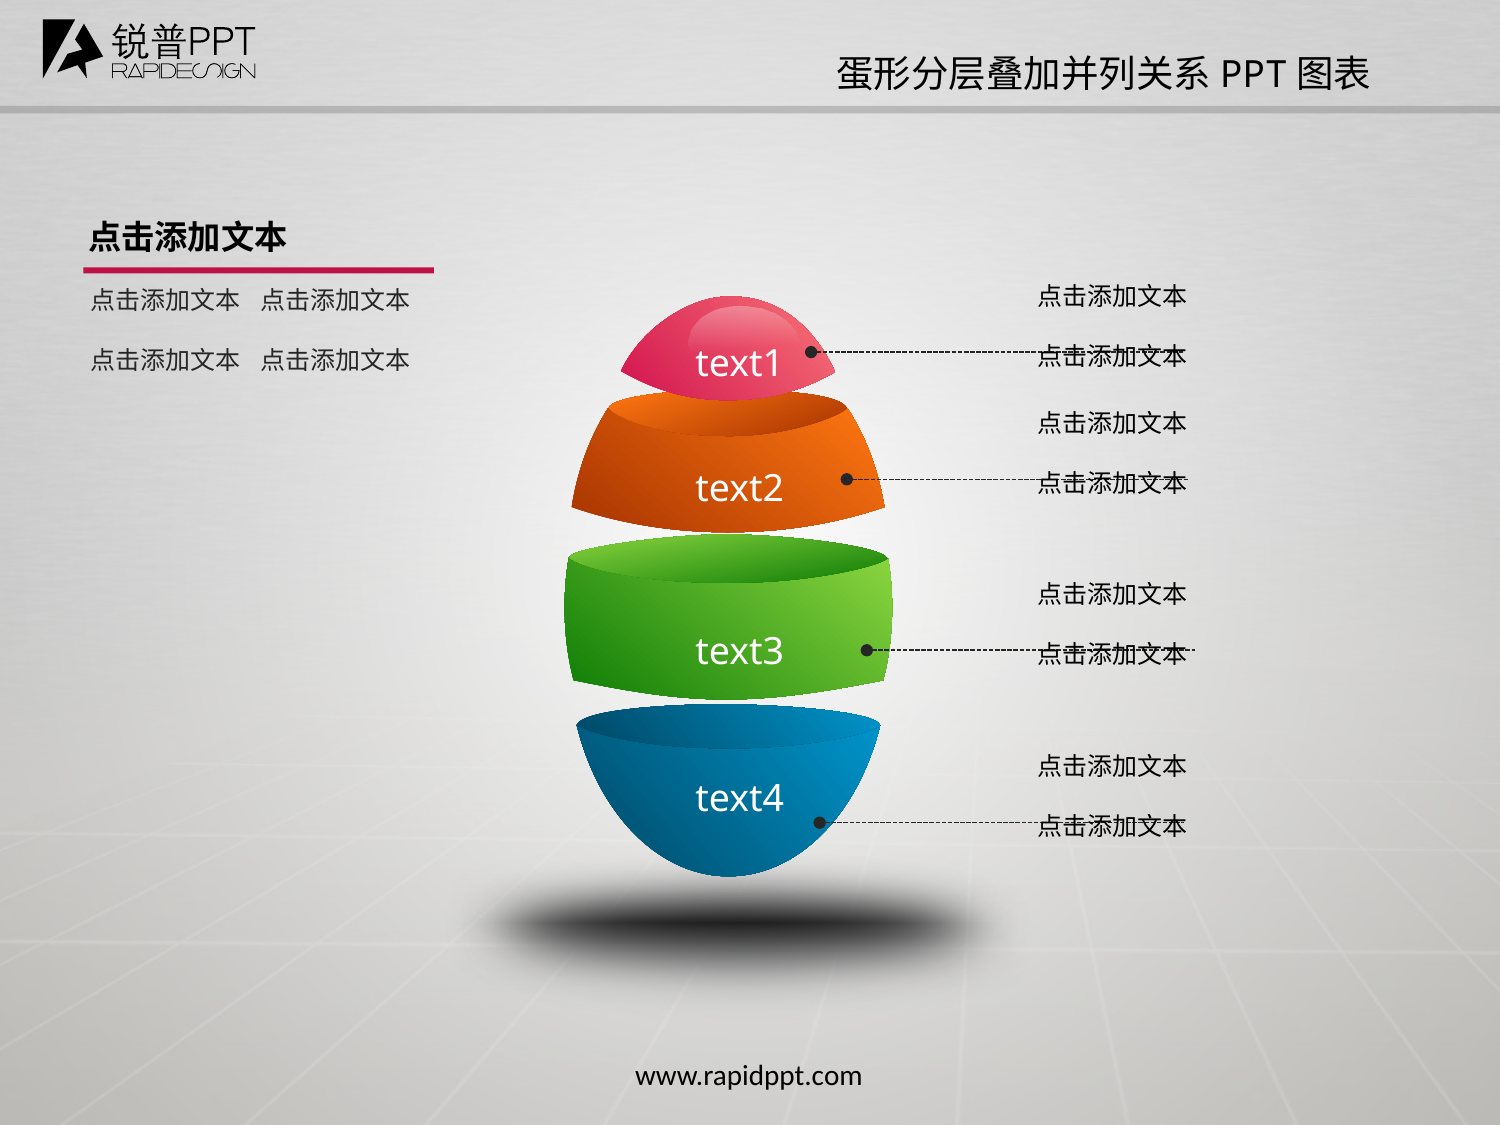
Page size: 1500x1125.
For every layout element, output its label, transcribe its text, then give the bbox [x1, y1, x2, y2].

text_box text1 [841, 361, 848, 388]
text_box 点击添加文本 [73, 209, 313, 278]
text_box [576, 708, 881, 877]
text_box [75, 277, 435, 354]
text_box text1 [841, 331, 848, 351]
text_box www.rapidppt.com [620, 1048, 878, 1099]
text_box 点击添加文本 点击添加文本 [1022, 272, 1211, 378]
text_box 点击添加文本 点击添加文本 [1022, 743, 1211, 848]
text_box 点击添加文本 点击添加文本 [1022, 570, 1211, 676]
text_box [620, 296, 836, 401]
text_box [564, 534, 893, 700]
text_box [313, 265, 436, 275]
text_box 蛋形分层叠加并列关系PPT图表 [821, 42, 1387, 103]
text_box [571, 389, 885, 533]
text_box 点击添加文本 点击添加文本 [1022, 399, 1211, 505]
